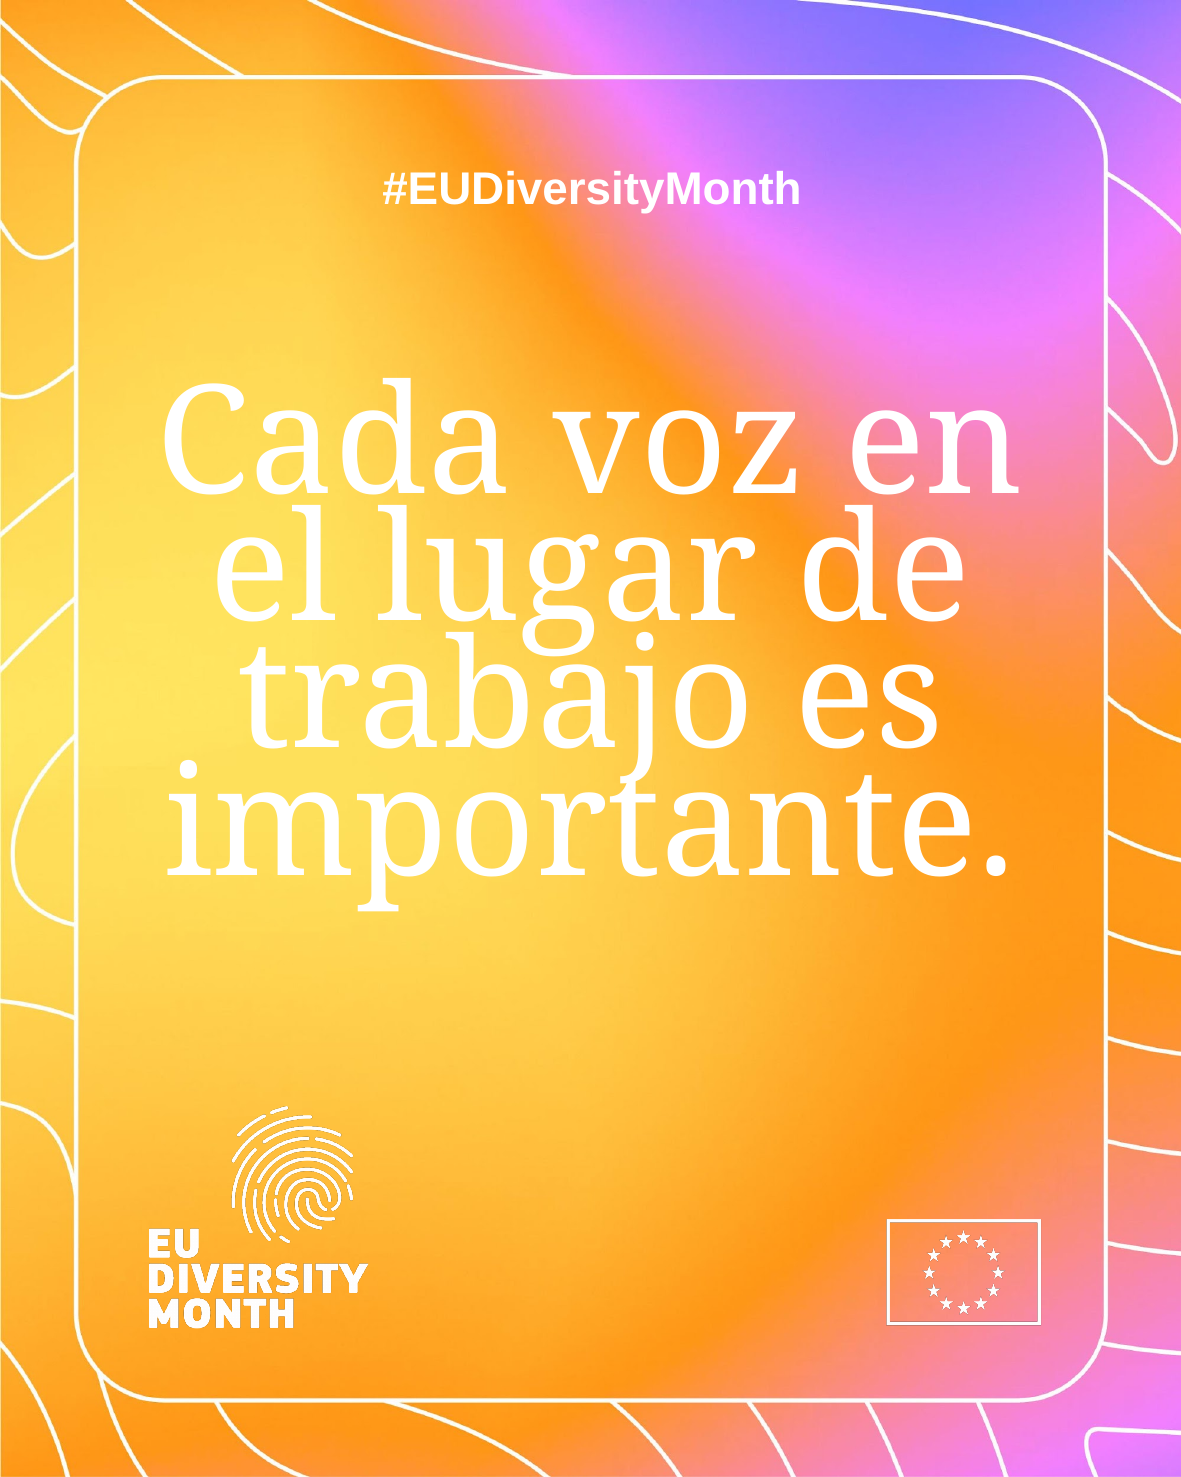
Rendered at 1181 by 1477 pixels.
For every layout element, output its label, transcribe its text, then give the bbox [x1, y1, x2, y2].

text_box #EUDiversityMonth [347, 145, 838, 228]
title Cada voz en el lugar de trabajo es importante. [88, 199, 1093, 1094]
picture [0, 0, 1181, 1477]
